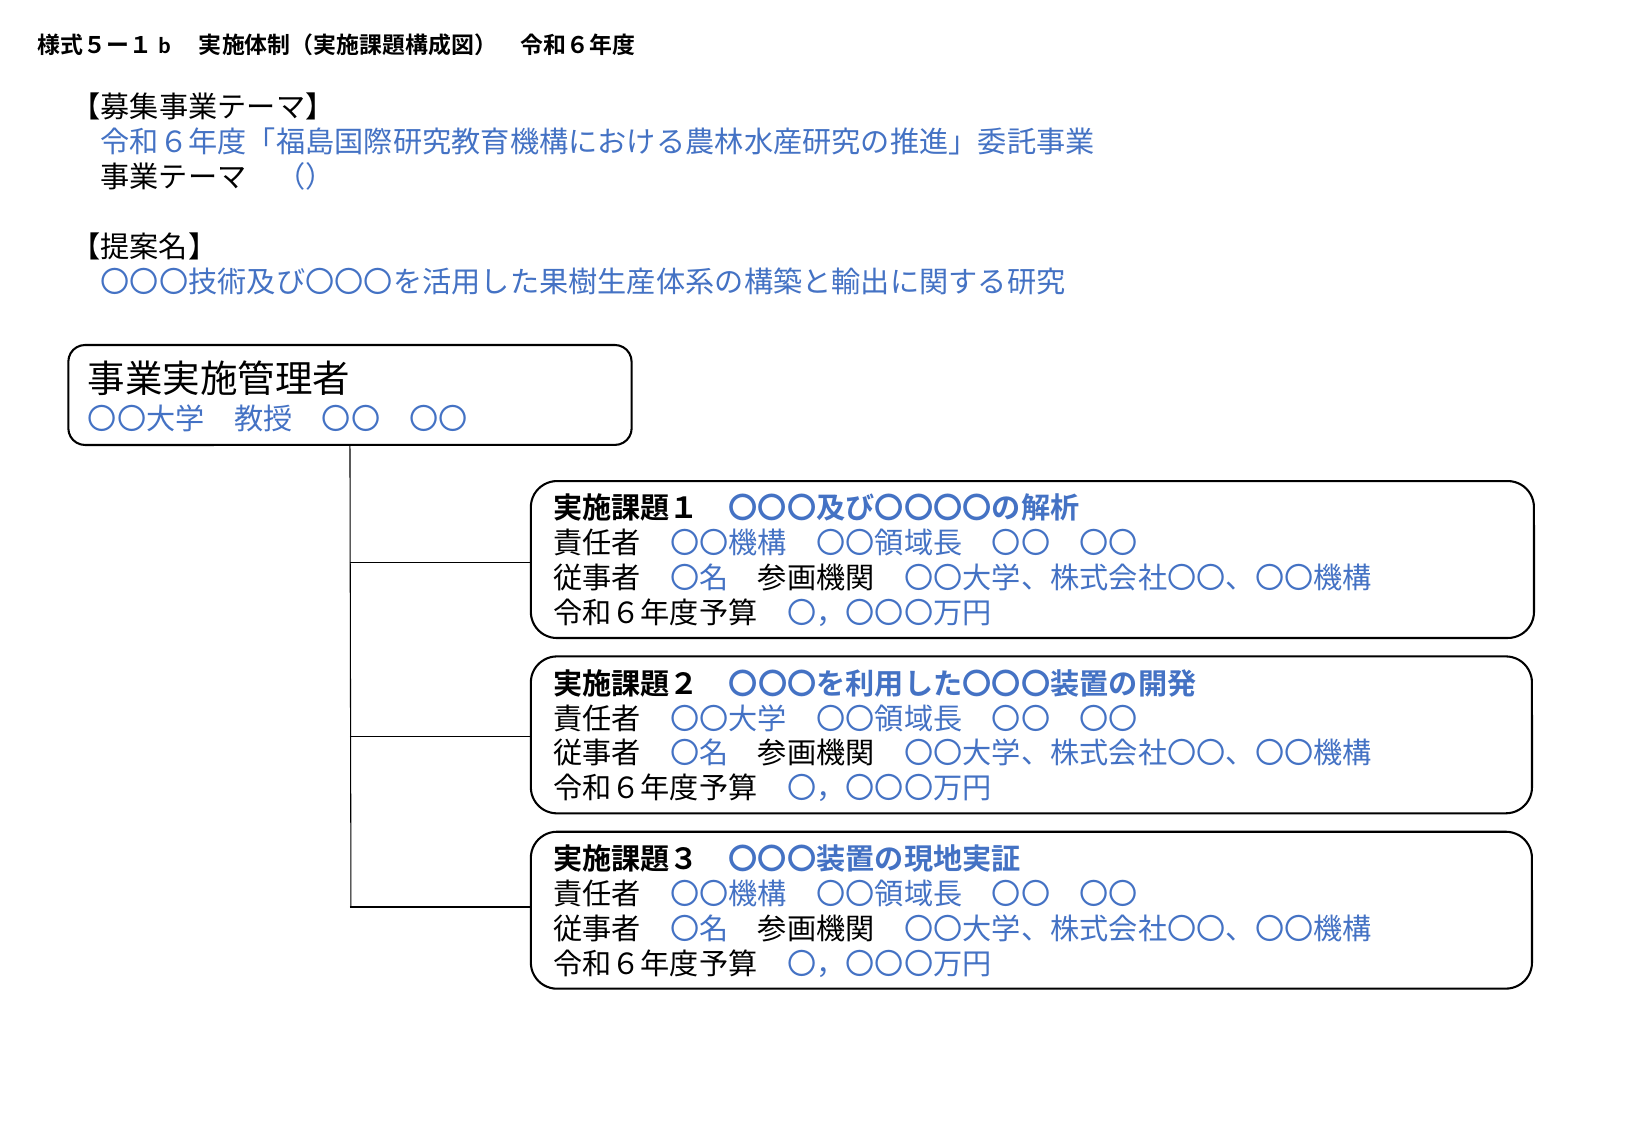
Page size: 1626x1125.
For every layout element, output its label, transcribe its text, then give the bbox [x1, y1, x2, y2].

text_box 実施課題２ 〇〇〇を利用した〇〇〇装置の開発 責任者 〇〇大学 〇〇領域長 〇〇 〇〇 従事者 〇名 参画機関 〇〇大学、株式会社〇〇、〇〇機構 令和６年度予算 〇，〇〇〇万円 [529, 655, 1534, 815]
text_box 様式５ー１b 実施体制（実施課題構成図） 令和６年度 [23, 23, 754, 66]
text_box 事業実施管理者 〇〇大学 教授 〇〇 〇〇 [67, 343, 633, 447]
text_box 【募集事業テーマ】 令和６年度「福島国際研究教育機構における農林水産研究の推進」委託事業 事業テーマ （） 【提案名】 〇〇〇技術及び〇〇〇を活用した果樹生産体系の構築と輸出に関する研究 [56, 81, 1110, 306]
text_box 実施課題１ 〇〇〇及び〇〇〇〇の解析 責任者 〇〇機構 〇〇領域長 〇〇 〇〇 従事者 〇名 参画機関 〇〇大学、株式会社〇〇、〇〇機構 令和６年度予算 〇，〇〇〇万円 [529, 480, 1536, 640]
text_box 実施課題３ 〇〇〇装置の現地実証 責任者 〇〇機構 〇〇領域長 〇〇 〇〇 従事者 〇名 参画機関 〇〇大学、株式会社〇〇、〇〇機構 令和６年度予算 〇，〇〇〇万円 [529, 830, 1534, 990]
